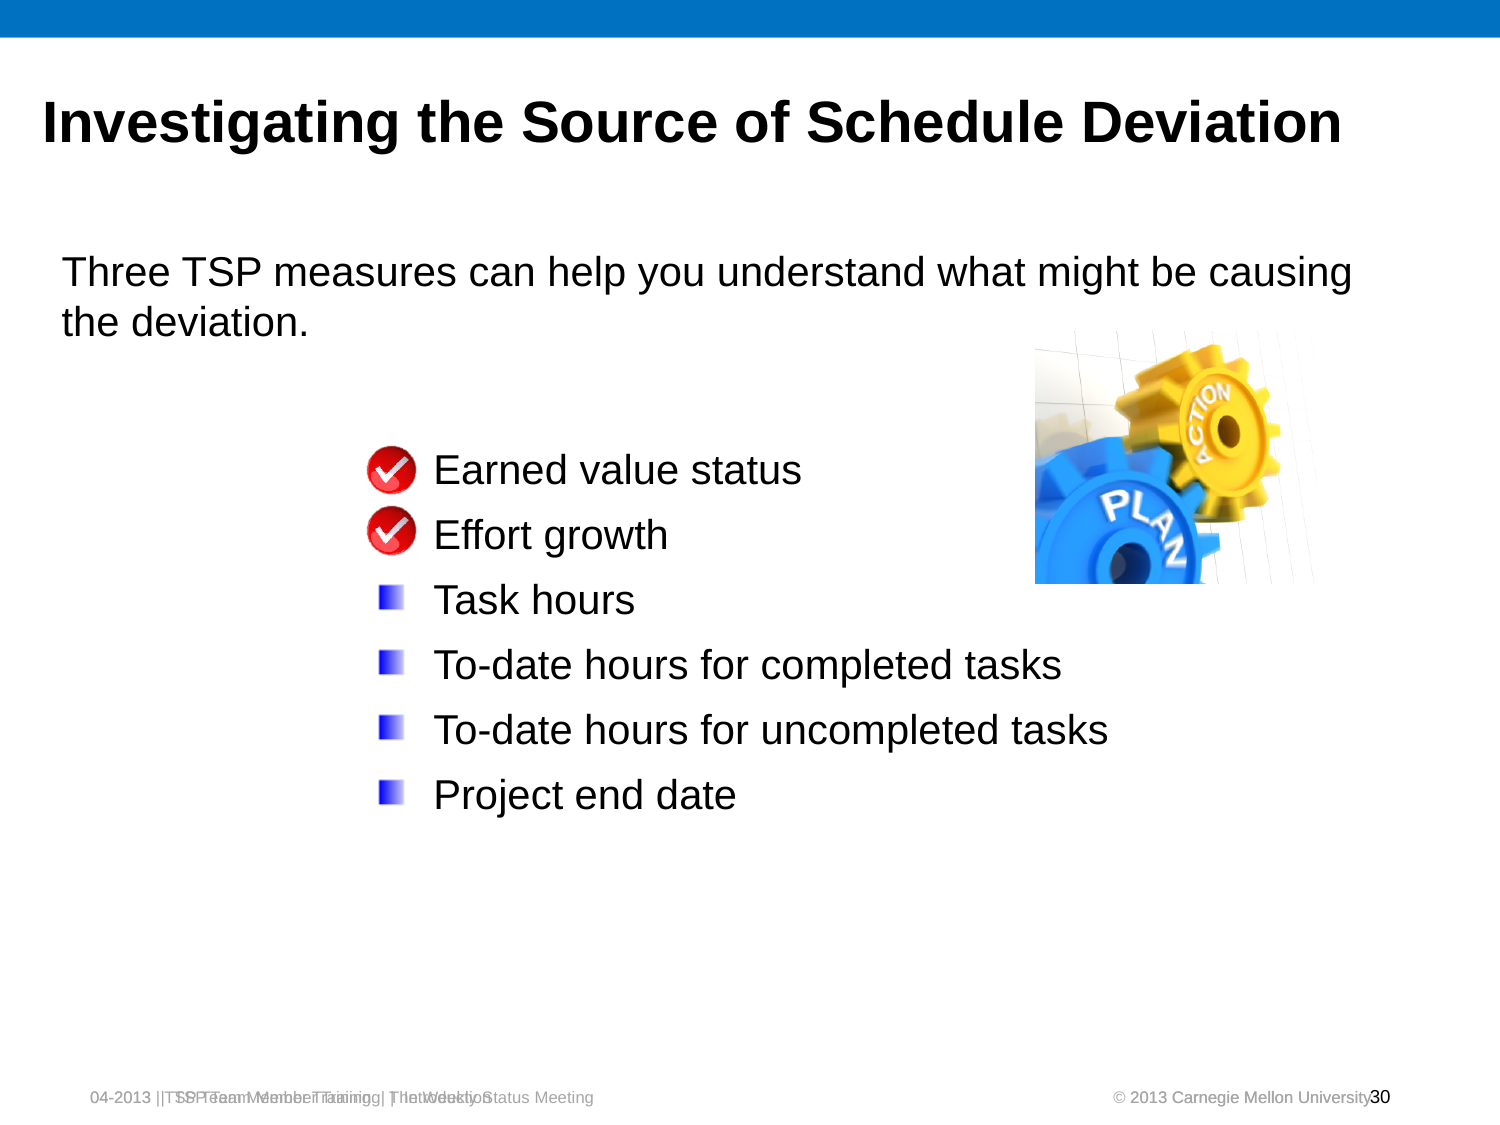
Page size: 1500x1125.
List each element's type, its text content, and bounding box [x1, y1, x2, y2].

picture [377, 778, 407, 808]
text_box Three TSP measures can help you understand what might be causing the deviation. [46, 237, 1419, 353]
title Investigating the Source of Schedule Deviation [41, 97, 1438, 155]
picture [362, 441, 420, 499]
picture [1035, 331, 1317, 584]
picture [362, 501, 420, 559]
picture [377, 583, 407, 613]
picture [377, 713, 407, 743]
picture [377, 648, 407, 678]
text_box Earned value status Effort growth Task hours To-date hours for completed tasks To-date hours for uncompleted tasks Project end date [362, 435, 1125, 826]
